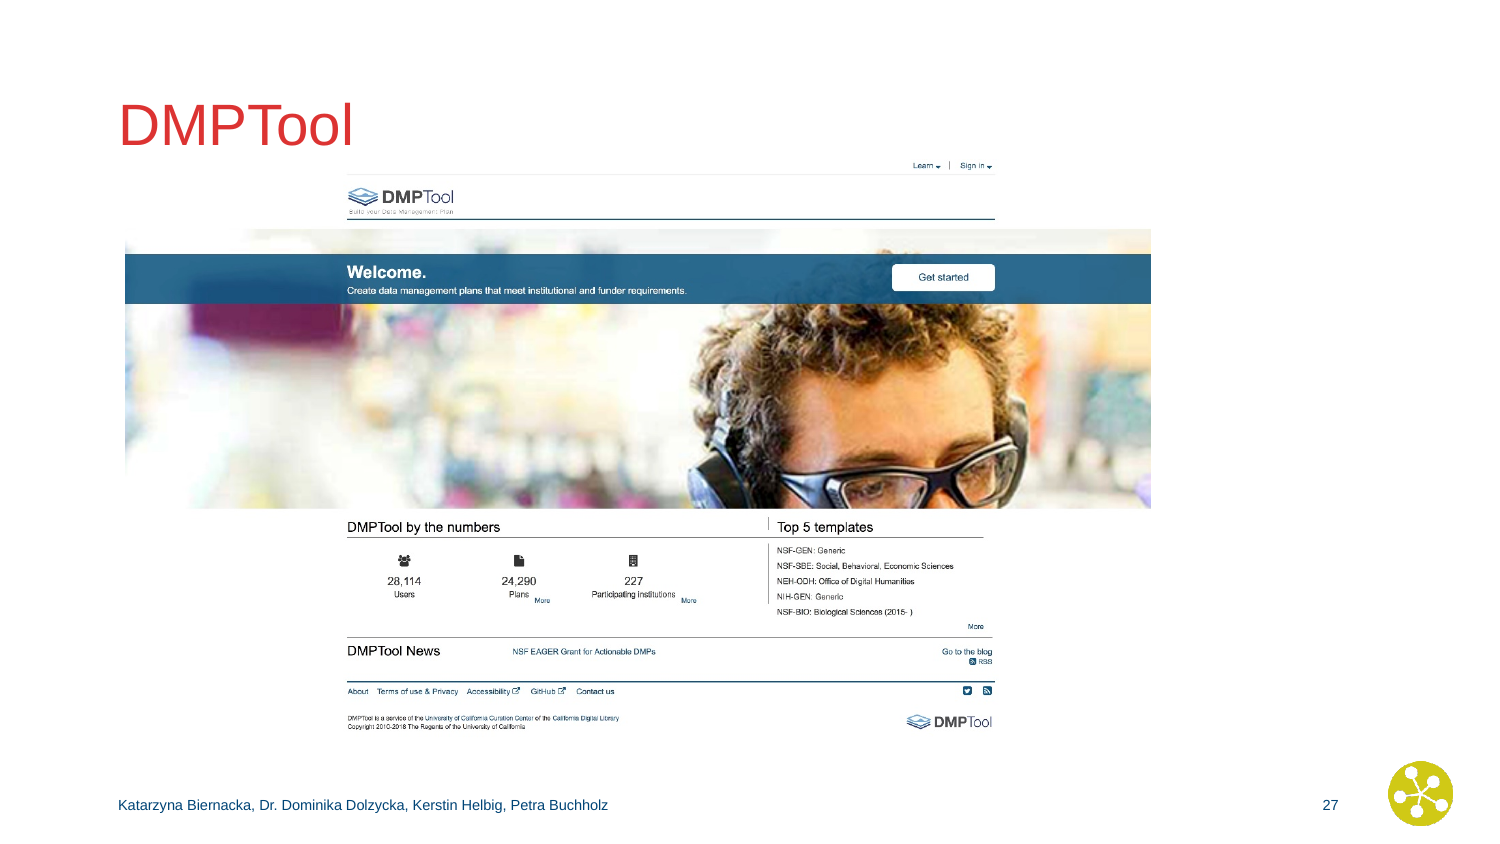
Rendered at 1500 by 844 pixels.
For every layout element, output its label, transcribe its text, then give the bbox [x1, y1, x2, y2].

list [125, 159, 1151, 766]
footer Katarzyna Biernacka, Dr. Dominika Dolzycka, Kerstin Helbig, Petra Buchholz [103, 782, 742, 827]
picture [1388, 761, 1453, 826]
slide_number 26 [1016, 782, 1354, 827]
title DMPTool [103, 44, 1397, 208]
